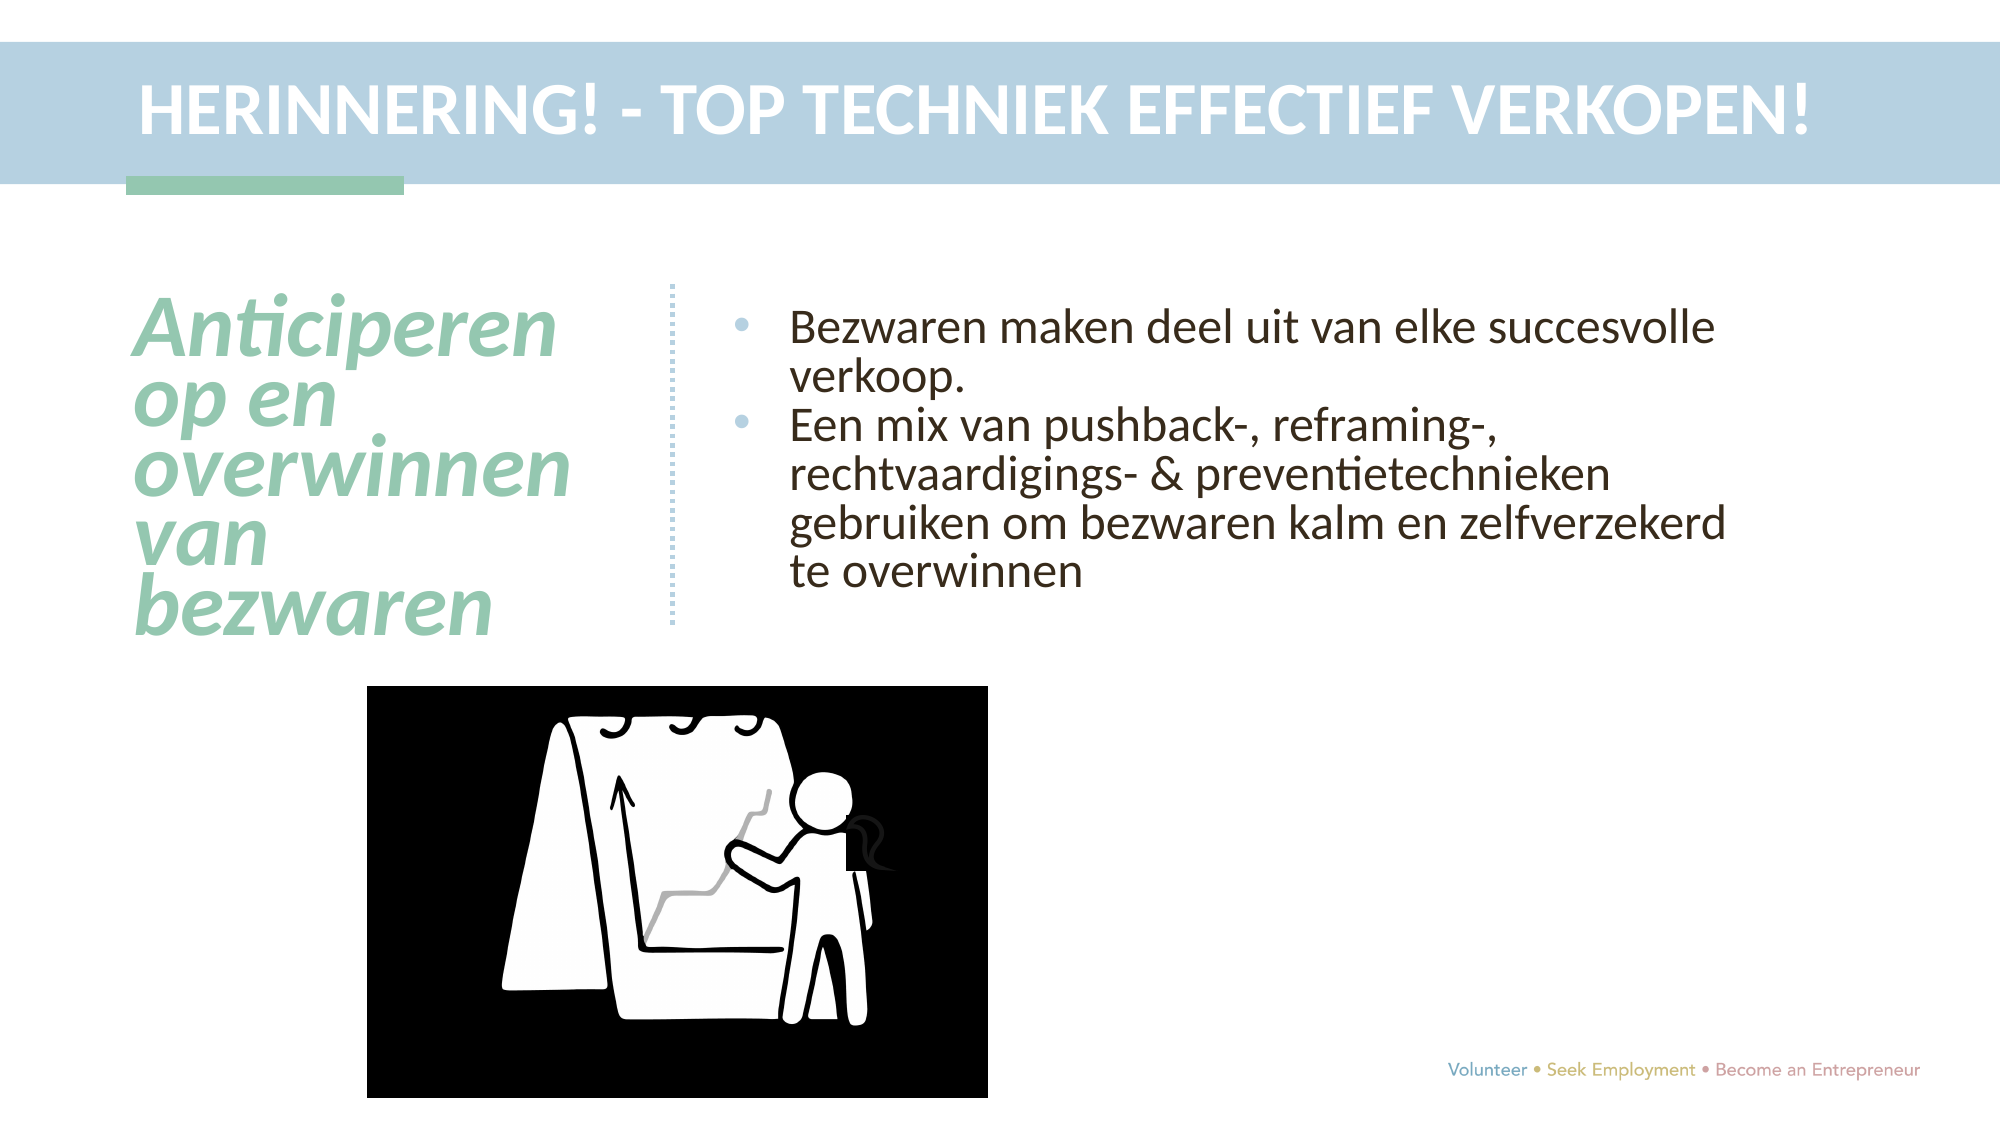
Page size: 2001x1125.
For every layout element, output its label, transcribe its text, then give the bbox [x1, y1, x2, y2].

text_box Anticiperen op en overwinnen van bezwaren [118, 297, 621, 575]
list HERINNERING! - TOP TECHNIEK EFFECTIEF VERKOPEN! [123, 51, 1913, 170]
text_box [366, 686, 988, 1098]
picture [1418, 1046, 1971, 1103]
text_box Bezwaren maken deel uit van elke succesvolle verkoop. Een mix van pushback-, reframing-, rechtvaardigings- & preventietechnieken gebruiken om bezwaren kalm en zelfverzekerd te overwinnen [718, 297, 1791, 987]
